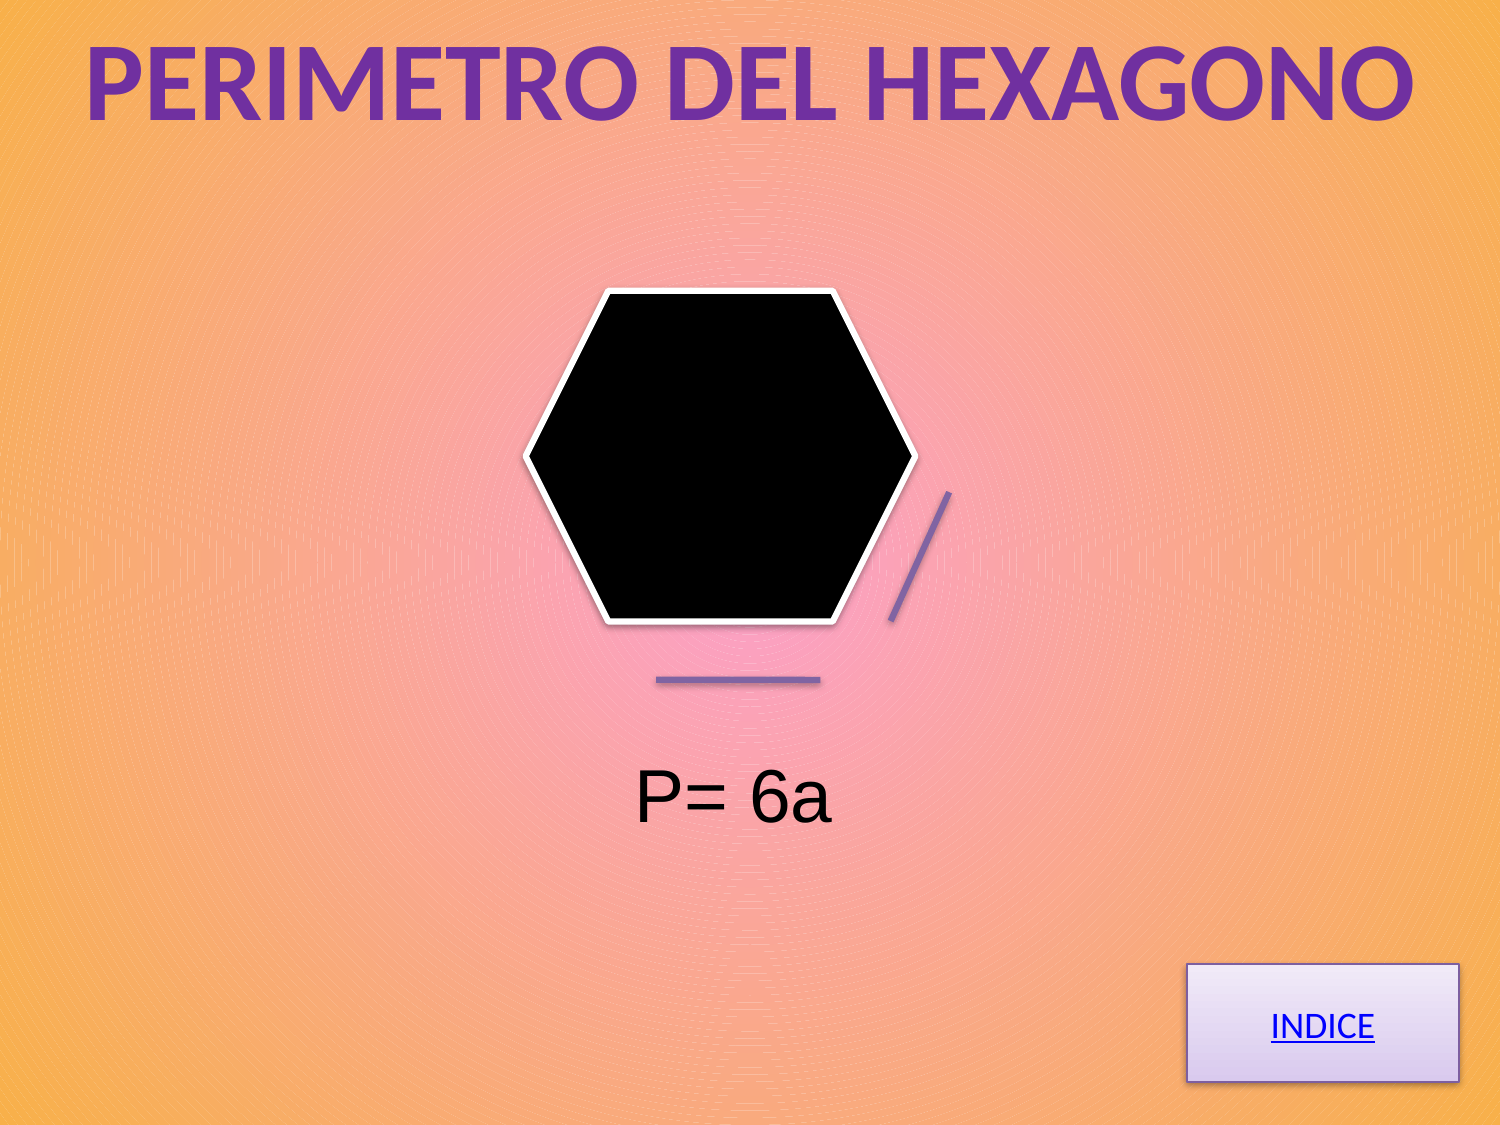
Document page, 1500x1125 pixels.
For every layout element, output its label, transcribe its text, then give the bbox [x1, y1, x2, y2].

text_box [855, 527, 985, 587]
text_box INDICE [1186, 963, 1460, 1083]
text_box P= 6a [620, 739, 939, 845]
text_box [522, 287, 919, 625]
text_box PERIMETRO DEL HEXAGONO [69, 0, 1432, 150]
